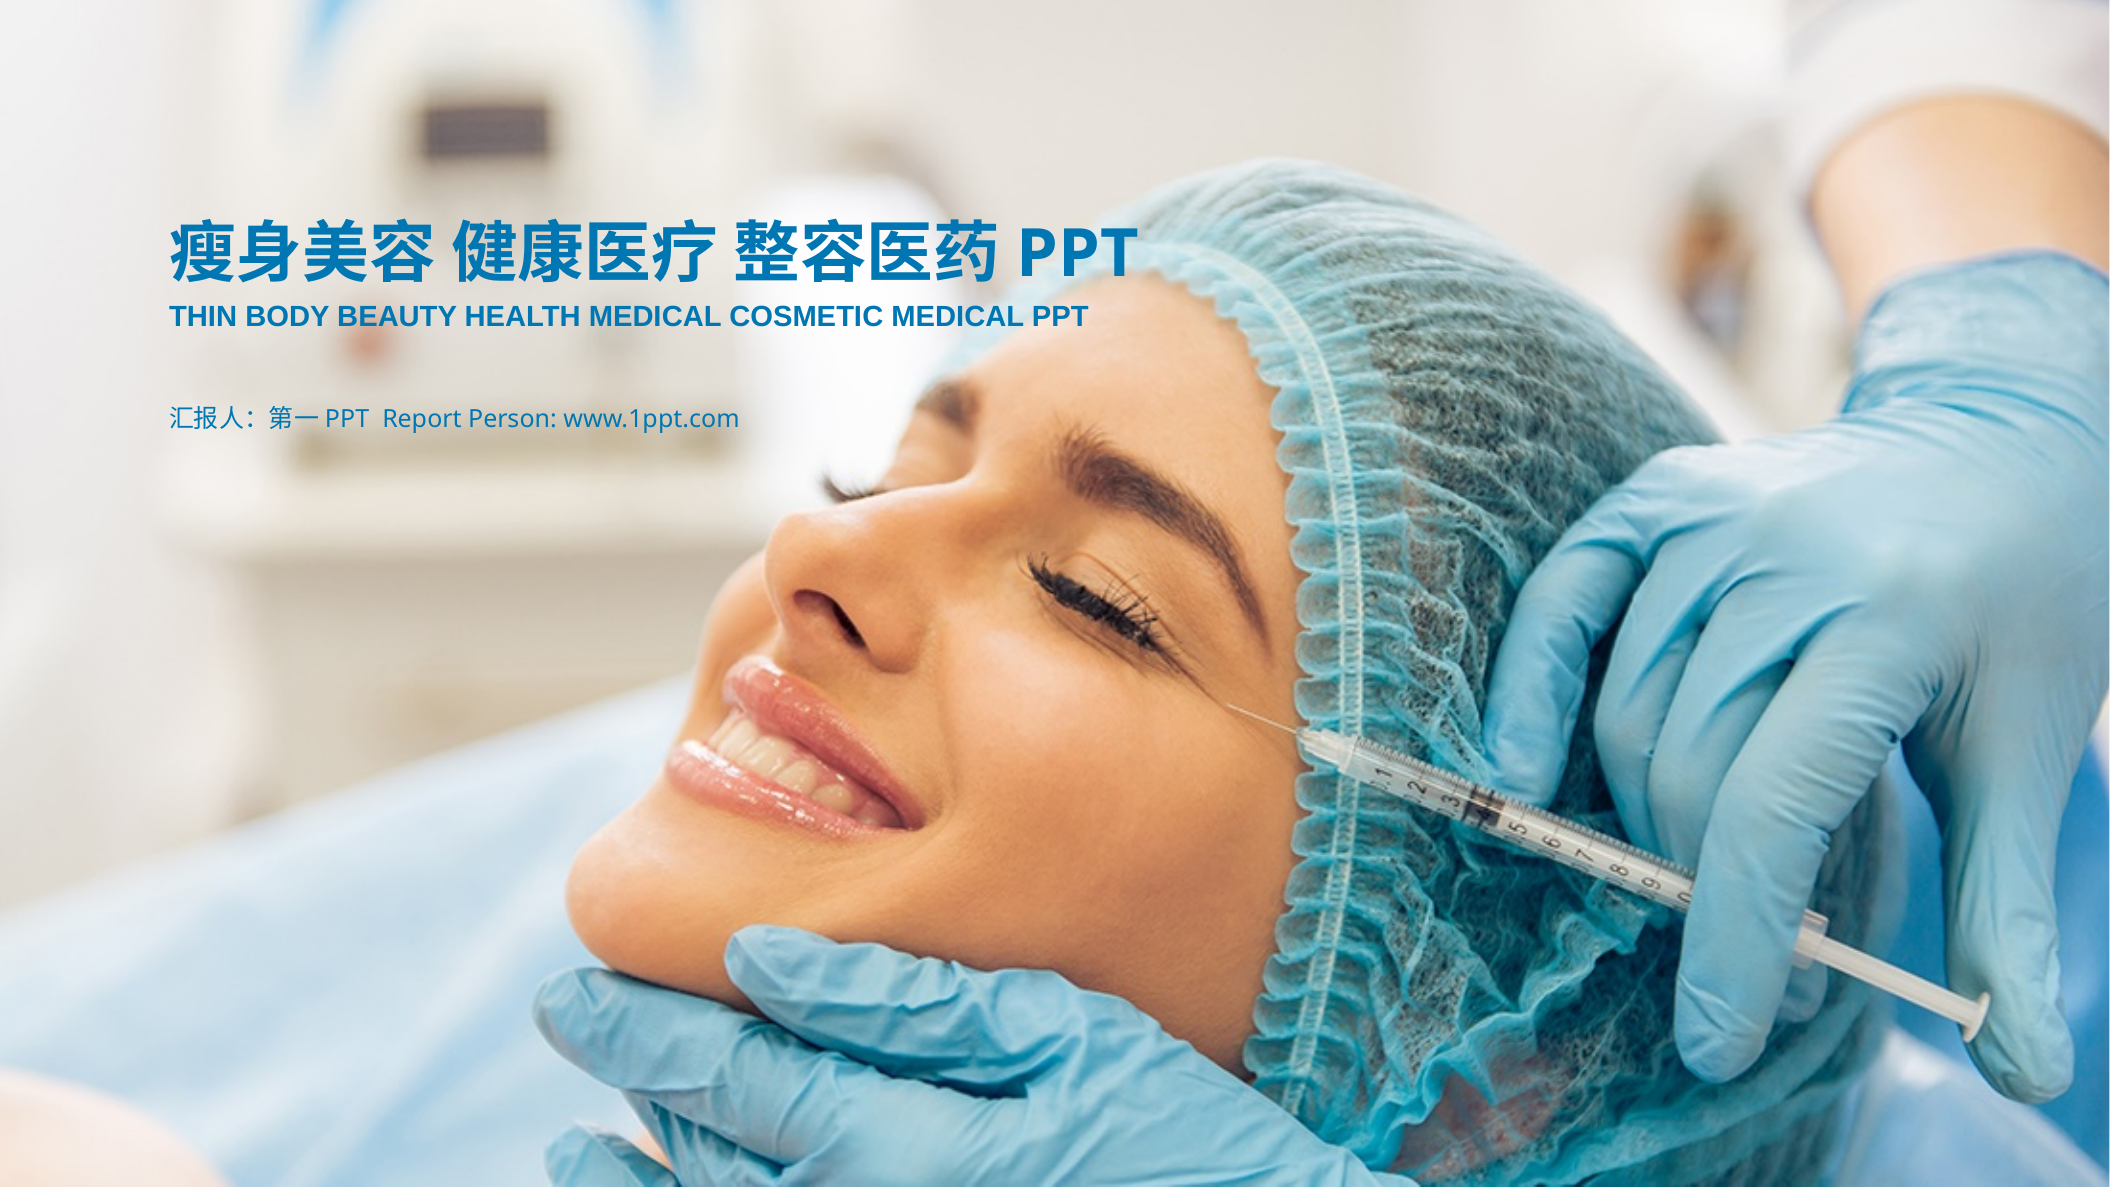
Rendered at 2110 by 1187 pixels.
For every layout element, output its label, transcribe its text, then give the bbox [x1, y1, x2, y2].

text_box 汇报人：第一PPT Report Person: www.1ppt.com [169, 402, 1073, 433]
text_box [0, 0, 2110, 1187]
text_box 瘦身美容 健康医疗 整容医药PPT [169, 210, 1174, 291]
text_box THIN BODY BEAUTY HEALTH MEDICAL COSMETIC MEDICAL PPT [169, 297, 1115, 333]
